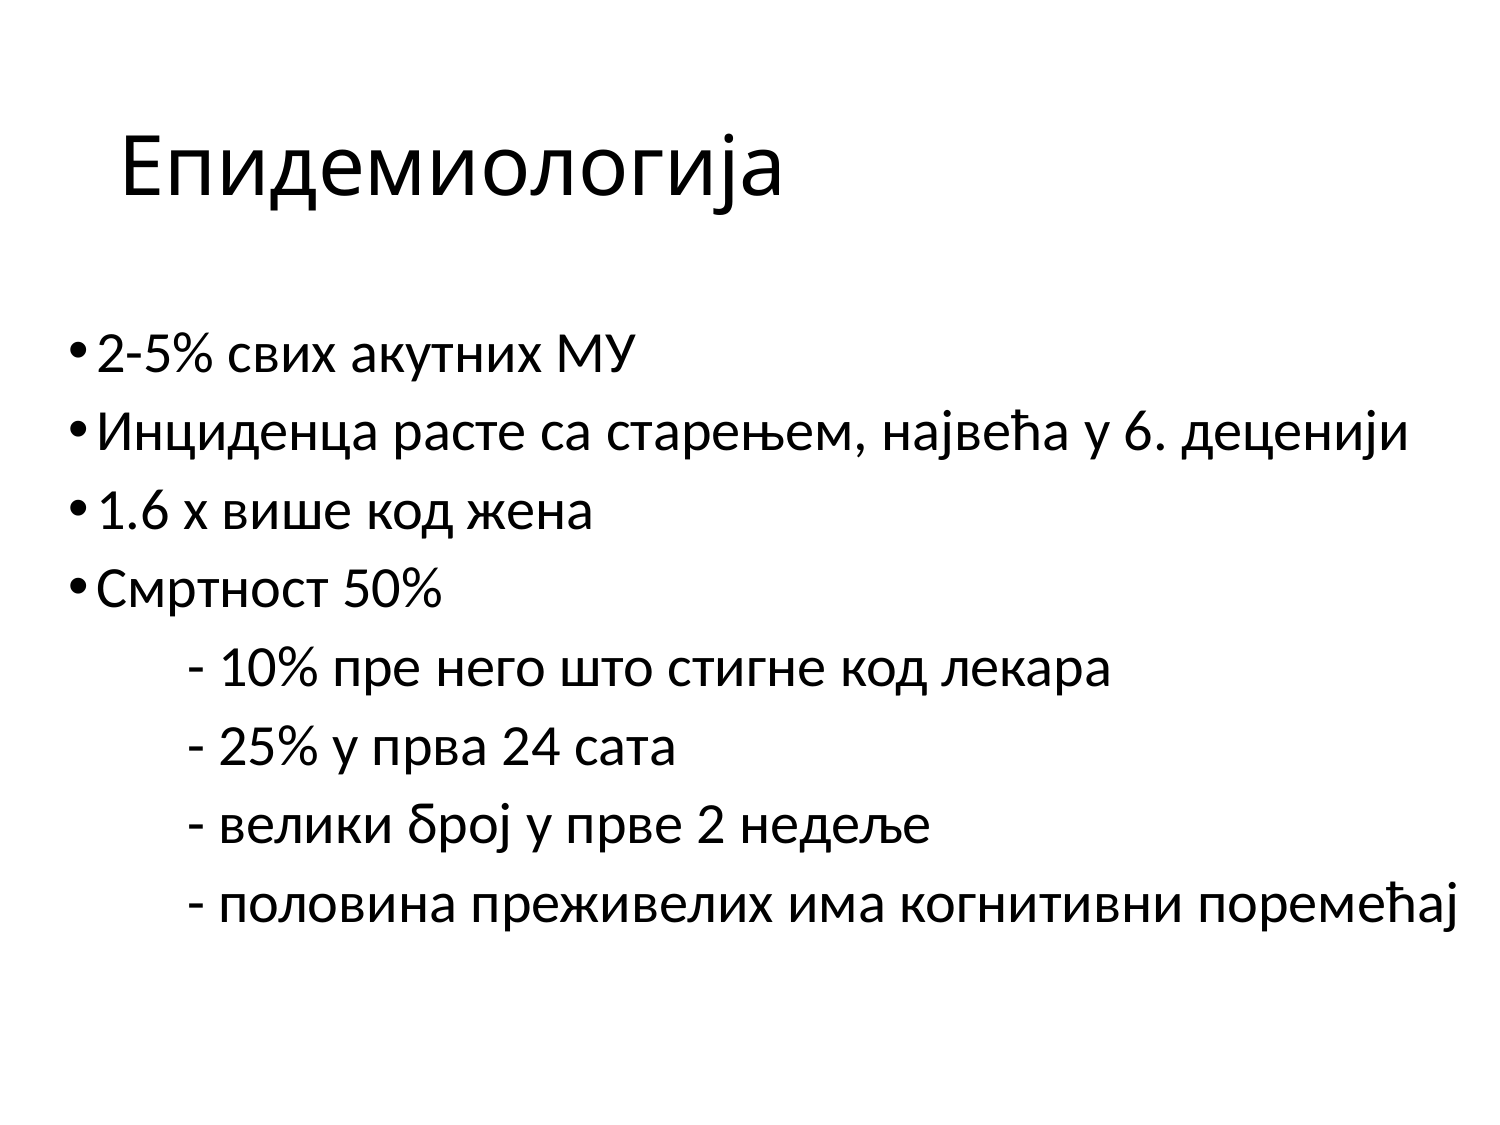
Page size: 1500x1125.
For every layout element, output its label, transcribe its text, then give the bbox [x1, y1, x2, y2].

title Епидемиологија [103, 59, 1397, 278]
list 2-5% свих акутних МУ Инциденца расте са старењем, највећа у 6. деценији 1.6 x више код жена Смртност 50% - 10% пре него што стигне код лекара - 25% у прва 24 сата - велики број у прве 2 недеље - половина преживелих има когнитивни поремећај [53, 314, 1500, 1002]
